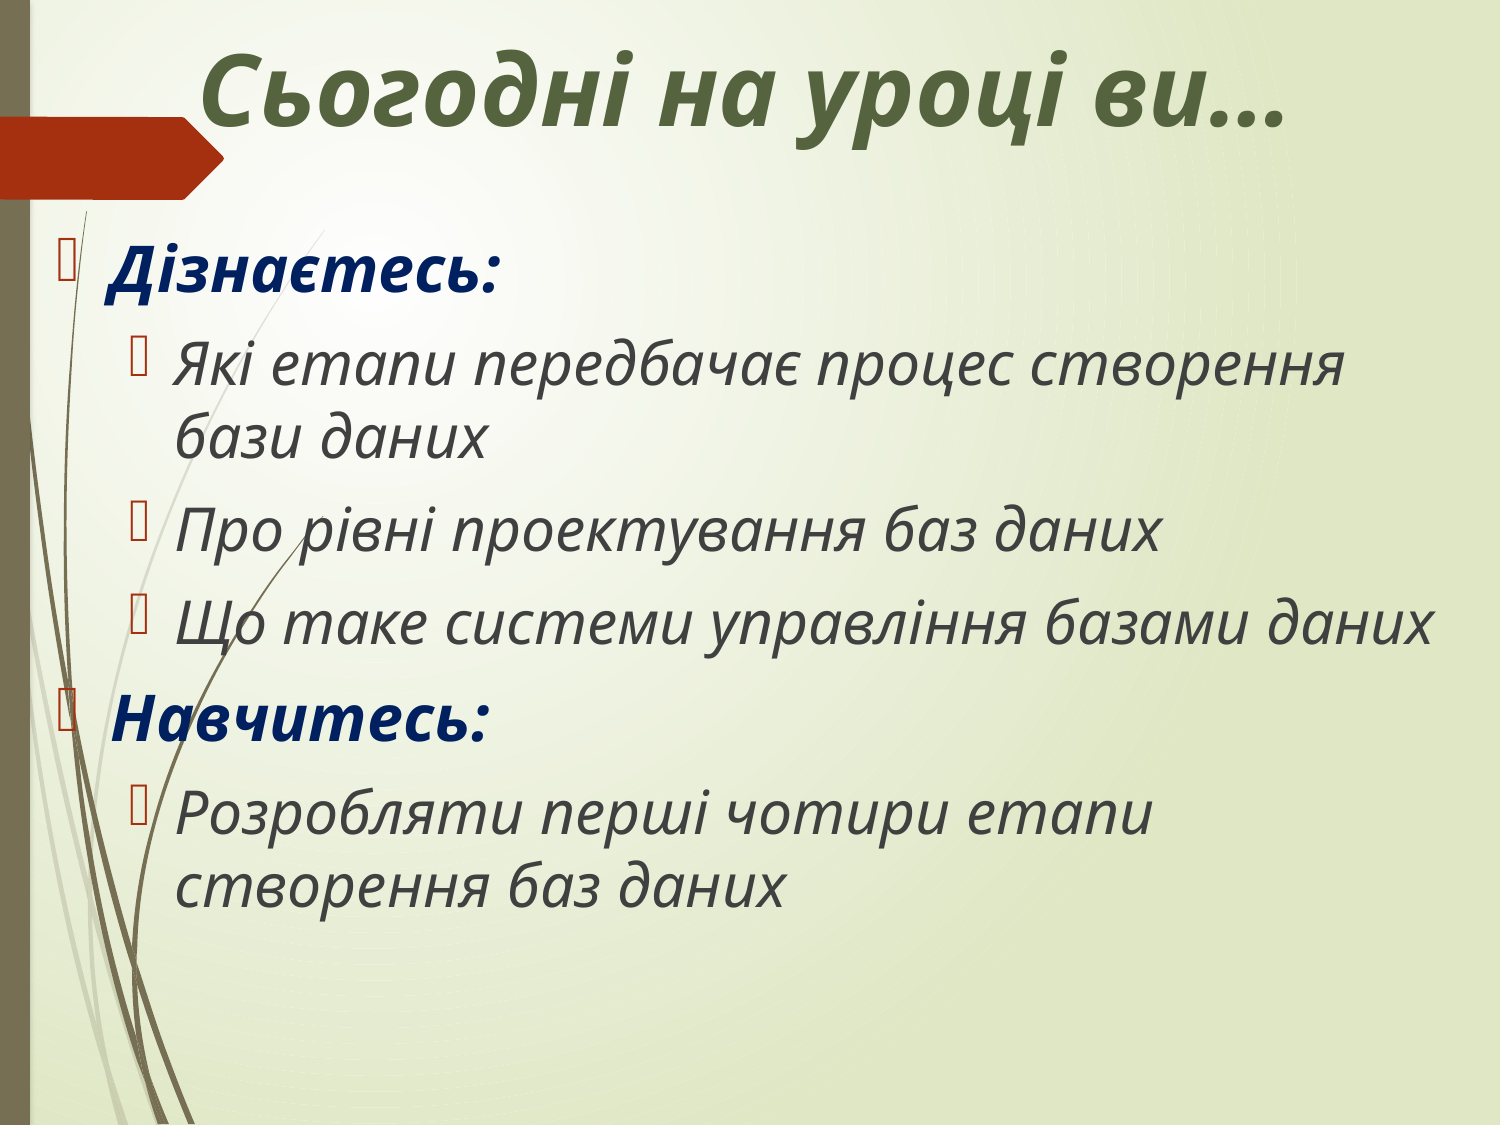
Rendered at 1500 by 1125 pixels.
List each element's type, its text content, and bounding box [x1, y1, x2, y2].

list Дізнаєтесь: Які етапи передбачає процес створення бази даних Про рівні проектування баз даних Що таке системи управління базами даних Навчитесь: Розробляти перші чотири етапи створення баз даних [41, 219, 1459, 1005]
title Сьогодні на уроці ви… [183, 19, 1471, 173]
